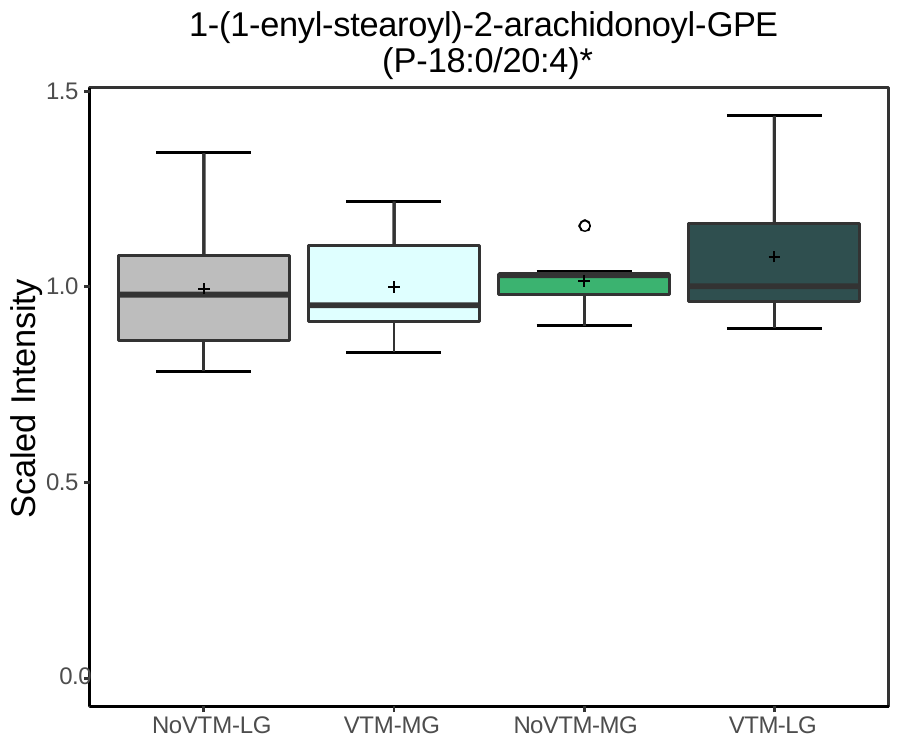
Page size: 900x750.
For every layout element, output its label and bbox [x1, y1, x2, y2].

text_box [1, 269, 82, 521]
text_box [83, 86, 891, 738]
text_box [44, 73, 82, 105]
title [187, 0, 791, 86]
footer [57, 661, 95, 750]
slide_number [150, 713, 290, 750]
